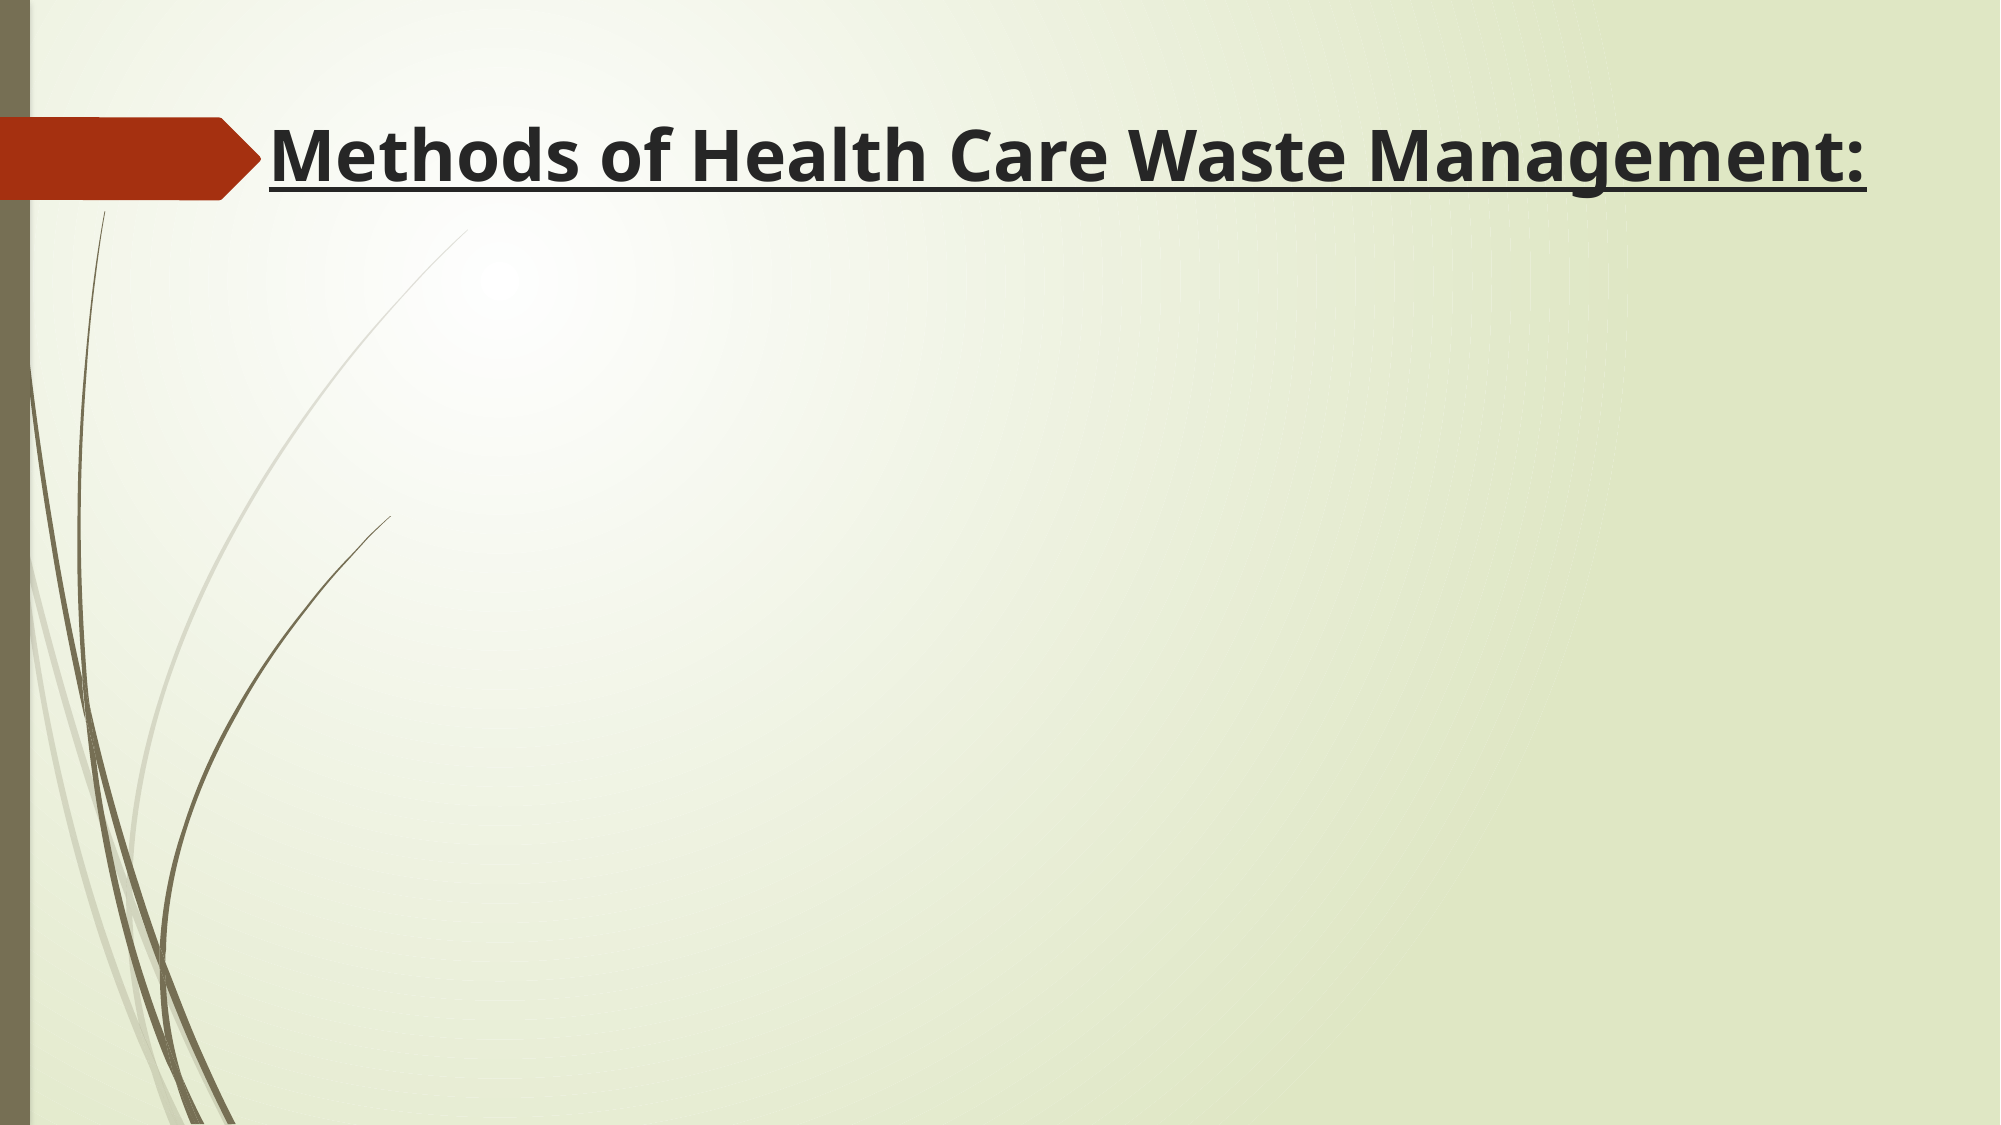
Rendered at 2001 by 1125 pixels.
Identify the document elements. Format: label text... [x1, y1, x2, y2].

title Methods of Health Care Waste Management: [253, 102, 1888, 313]
